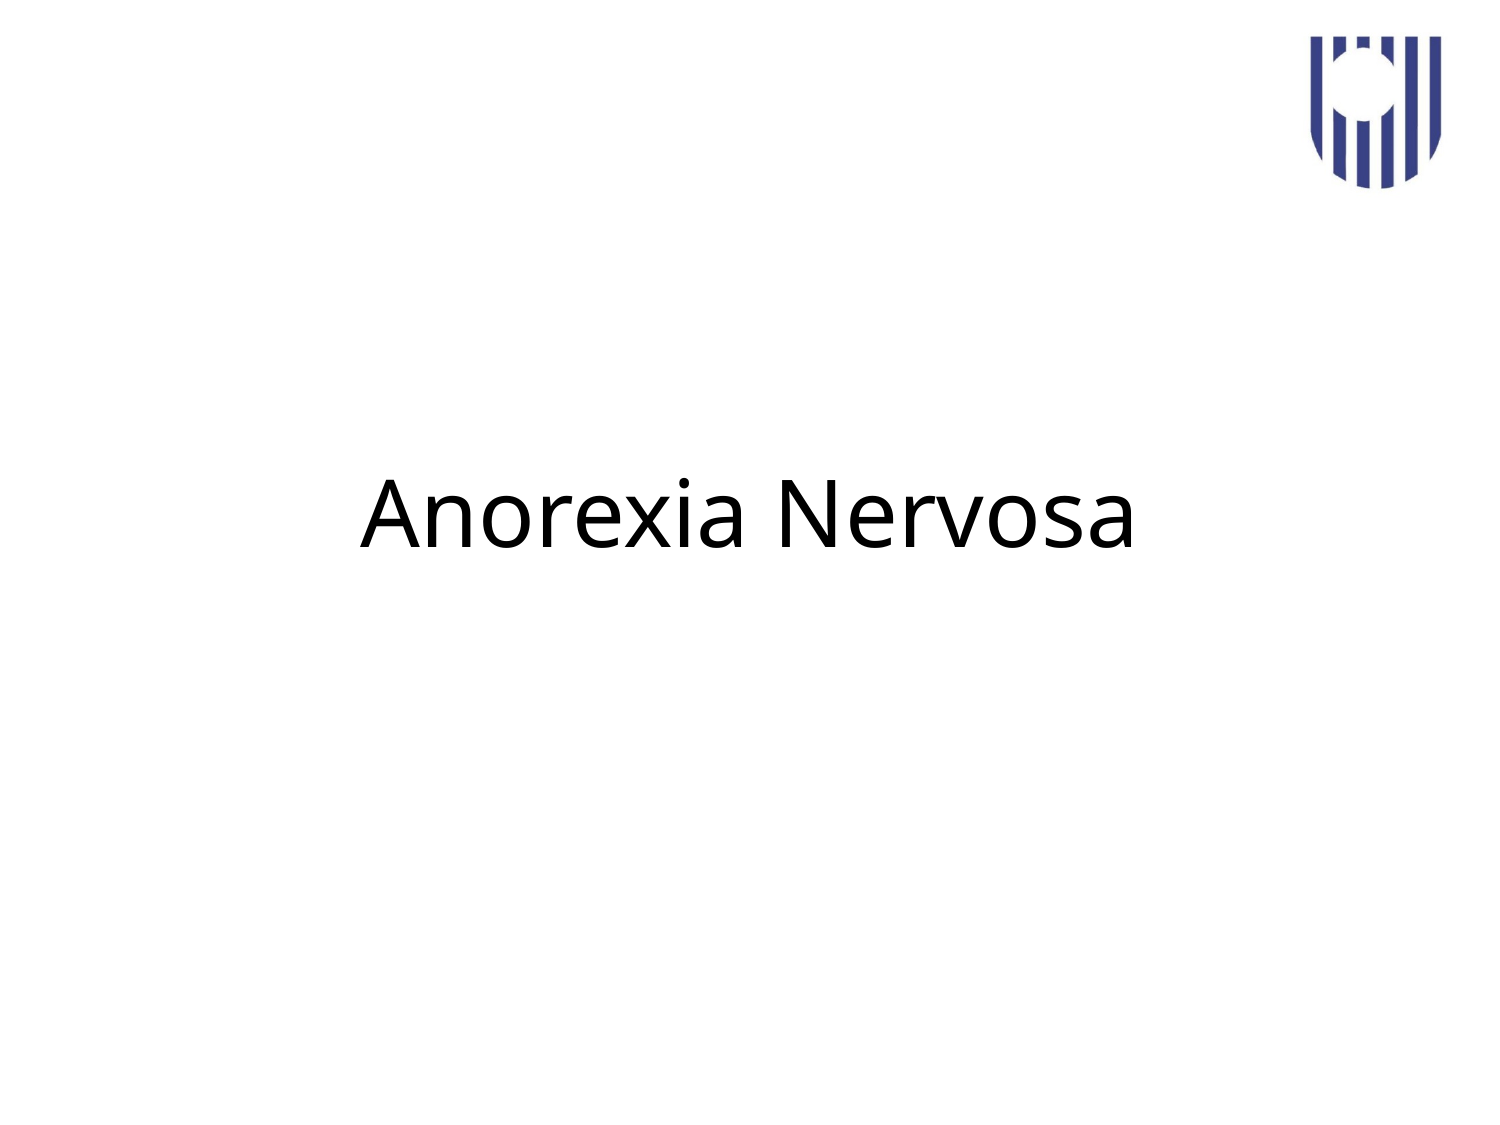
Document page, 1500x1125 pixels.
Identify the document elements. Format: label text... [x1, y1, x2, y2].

title Anorexia Nervosa [187, 184, 1313, 576]
picture [1257, 0, 1496, 237]
